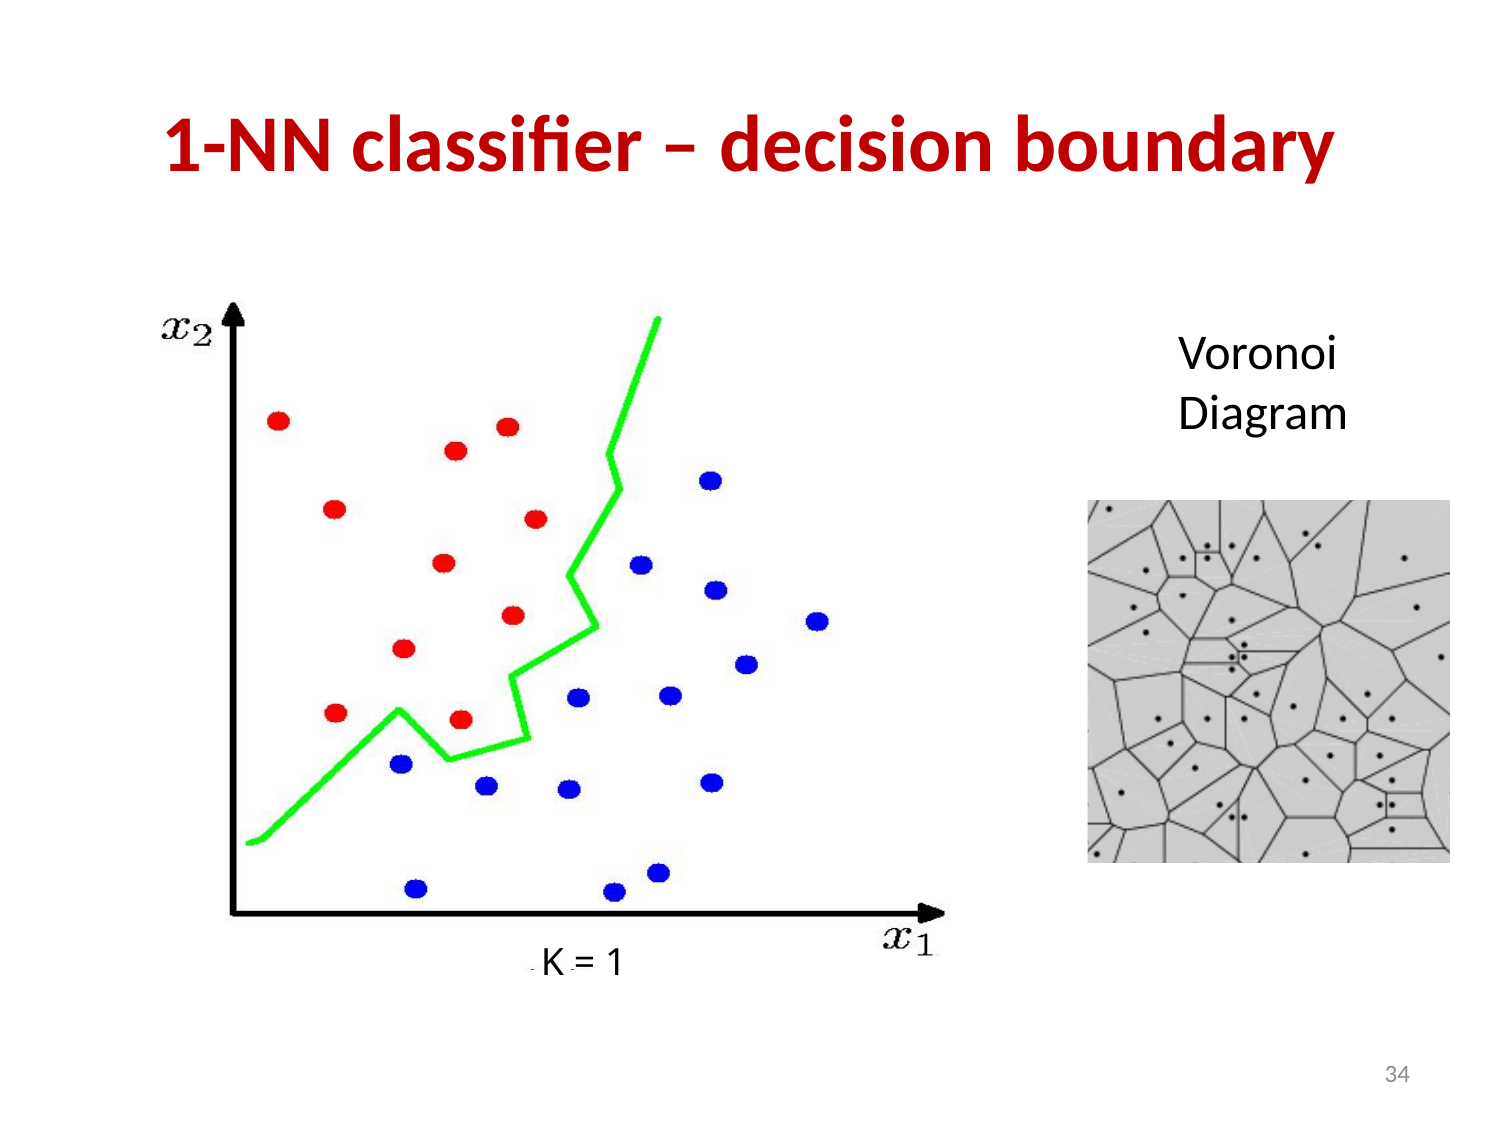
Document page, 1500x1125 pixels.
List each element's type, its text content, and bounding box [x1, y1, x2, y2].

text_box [149, 299, 951, 1001]
slide_number 34 [1074, 1042, 1425, 1103]
picture [1087, 499, 1451, 863]
title 1-NN classifier – decision boundary [75, 45, 1425, 233]
text_box Voronoi Diagram [1163, 312, 1364, 448]
